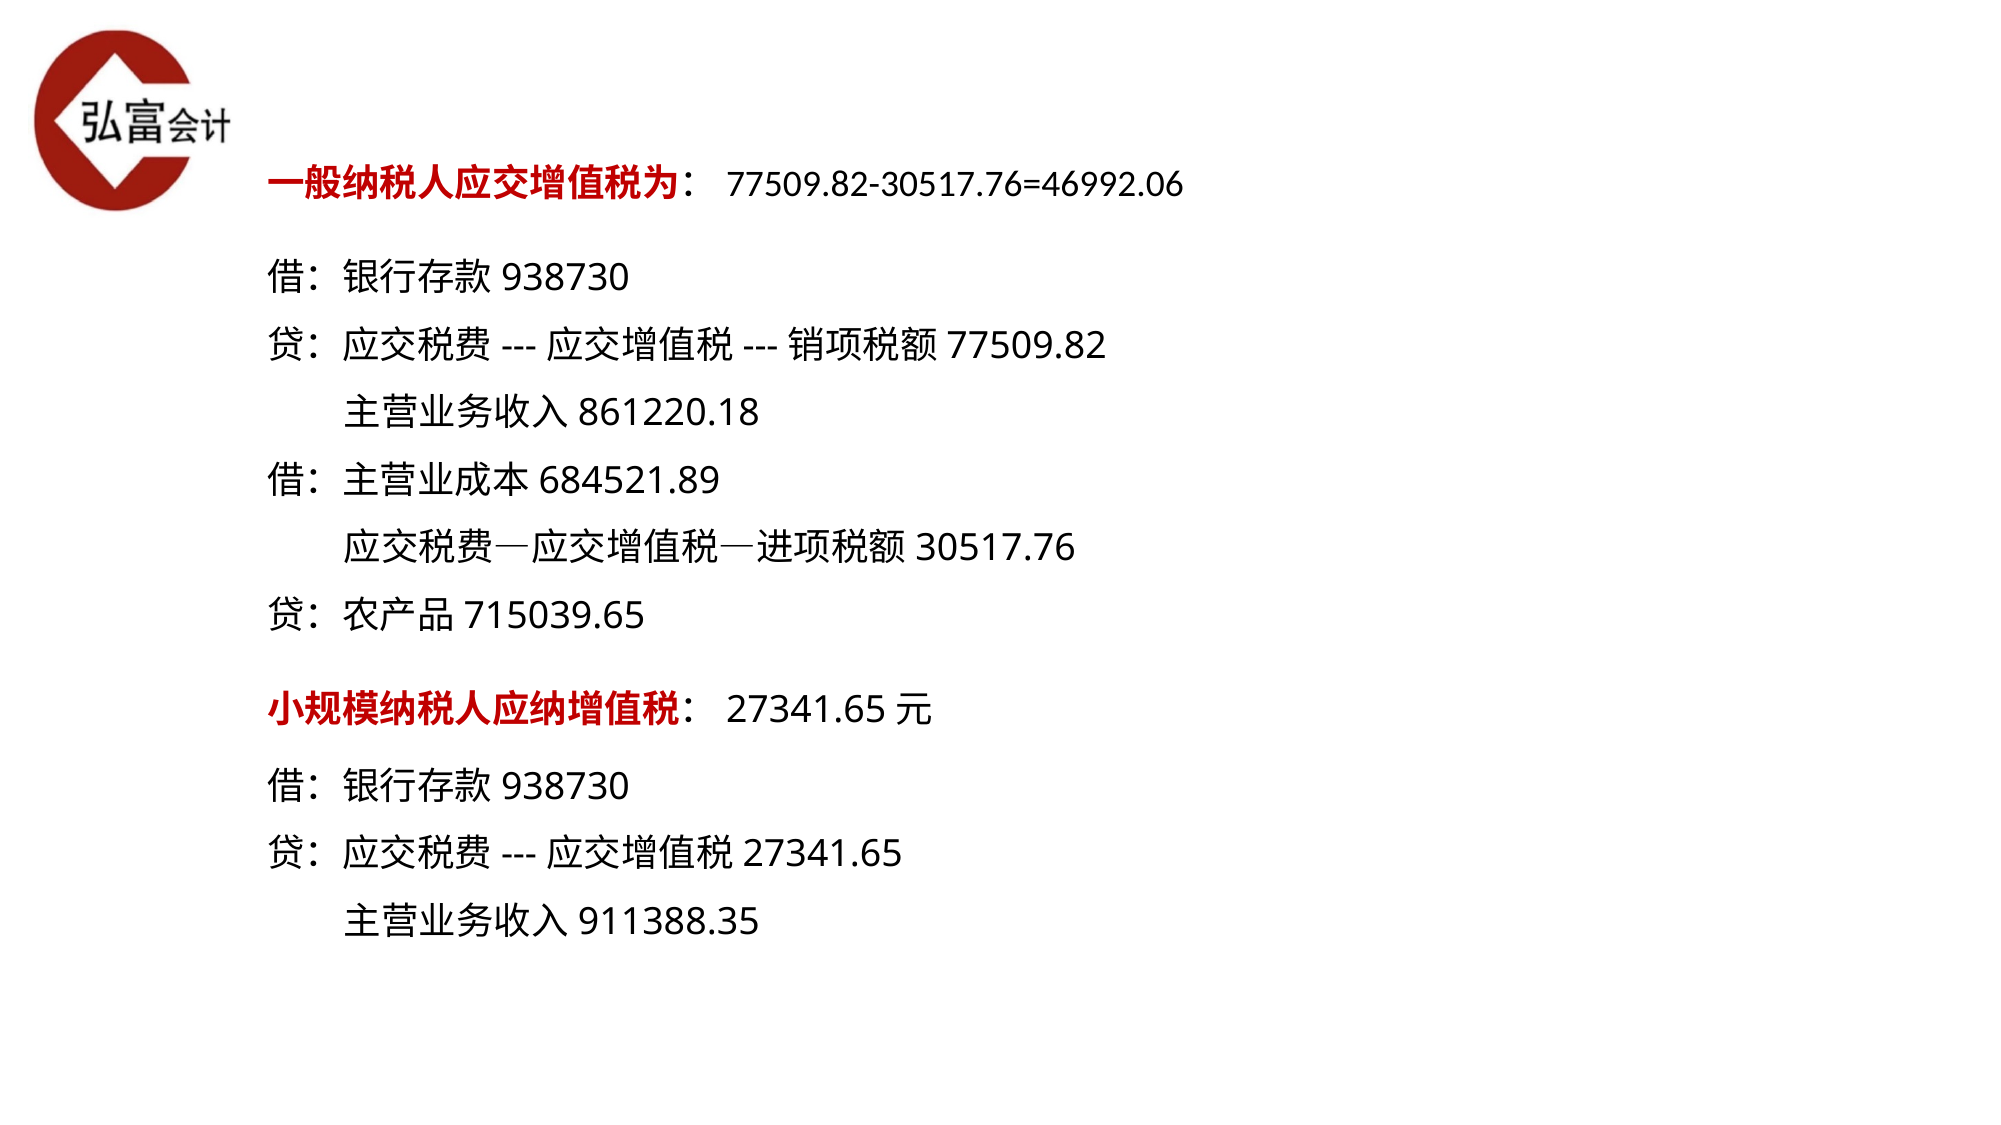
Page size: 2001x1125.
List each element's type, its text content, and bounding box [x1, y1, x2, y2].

text_box 一般纳税人应交增值税为：77509.82-30517.76=46992.06 借：银行存款938730 贷：应交税费---应交增值税---销项税额77509.82 主营业务收入861220.18 借：主营业成本684521.89 应交税费—应交增值税—进项税额30517.76 贷：农产品715039.65 小规模纳税人应纳增值税：27341.65元 借：银行存款938730 贷：应交税费---应交增值税27341.65 主营业务收入911388.35 [252, 124, 1817, 950]
picture [28, 9, 234, 239]
